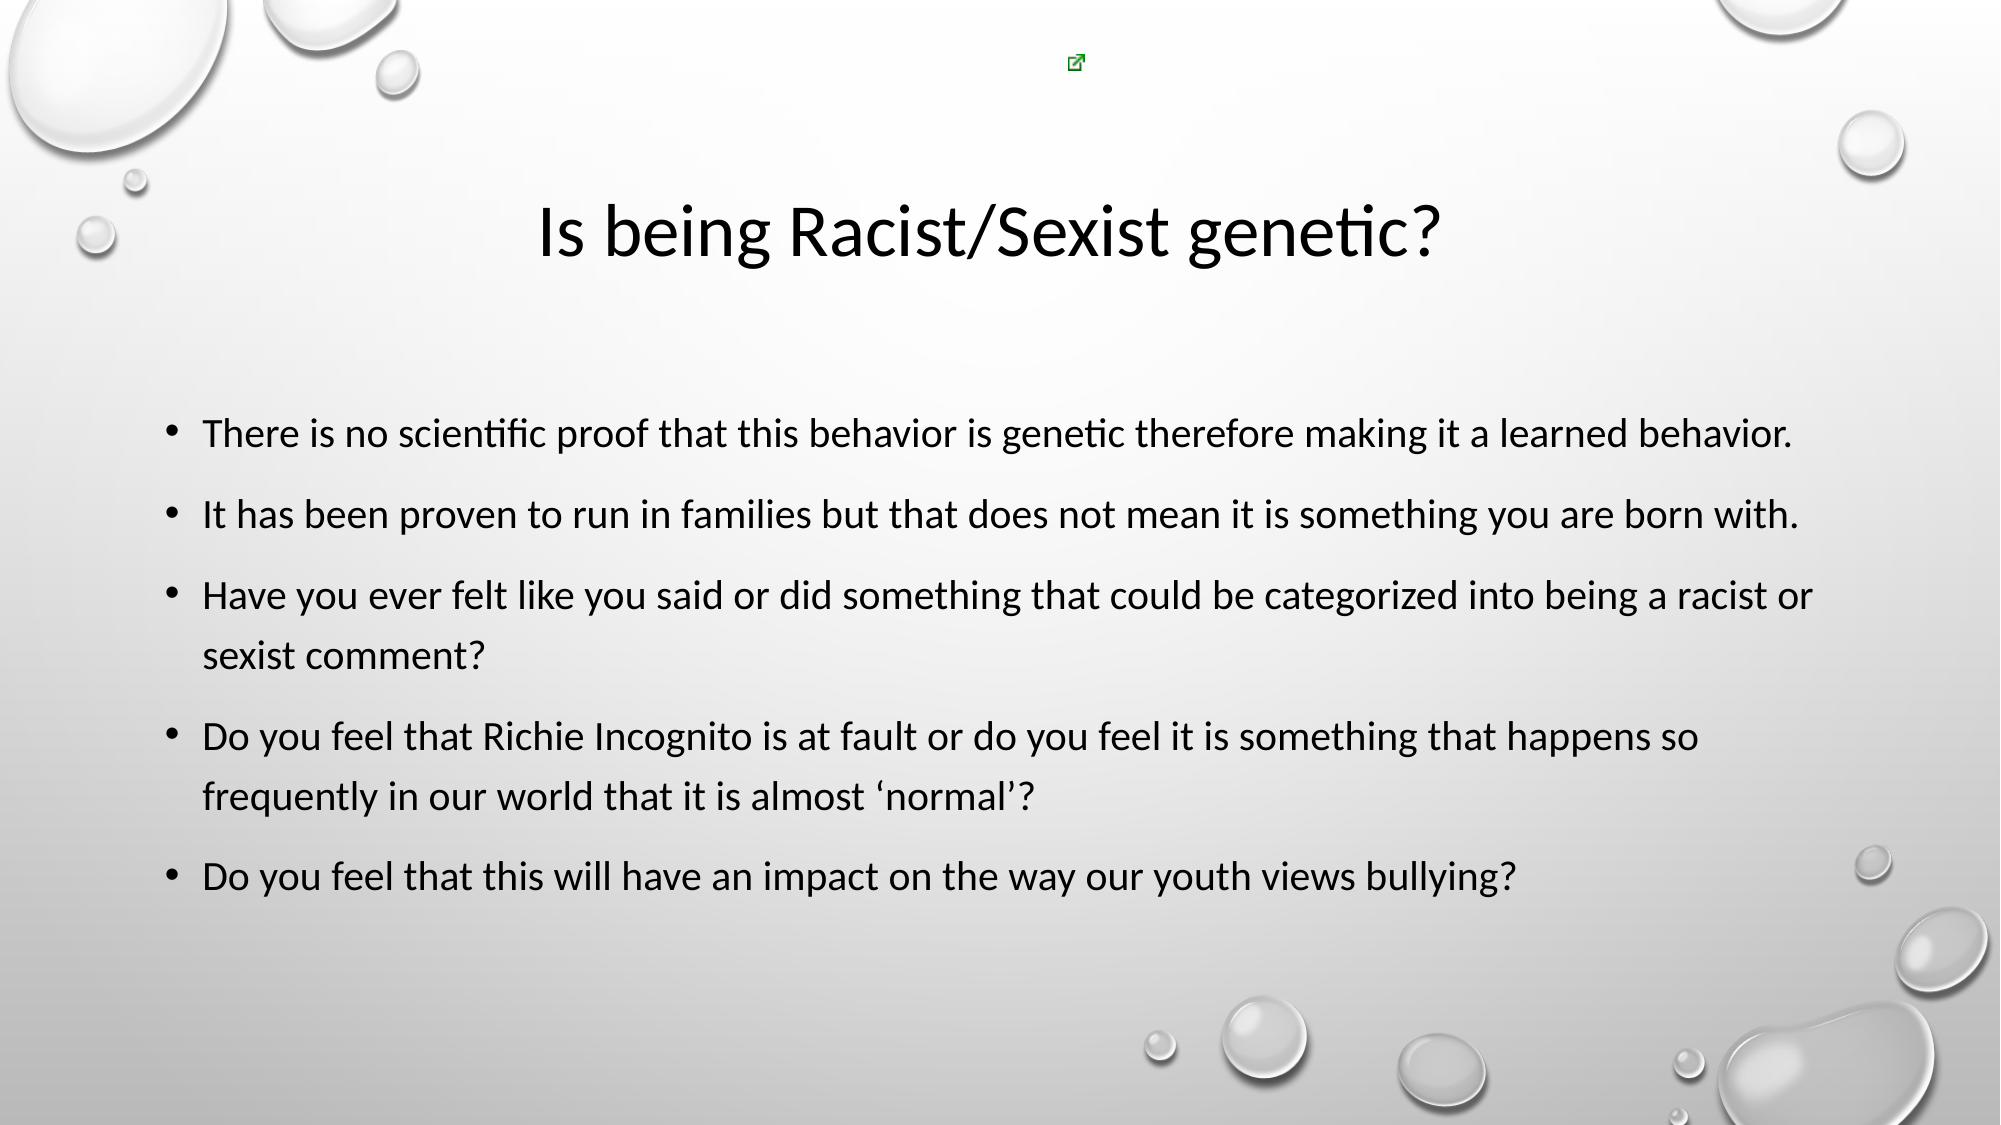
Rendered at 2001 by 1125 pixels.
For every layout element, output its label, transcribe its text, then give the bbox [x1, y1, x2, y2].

picture [0, 0, 2000, 1125]
list There is no scientific proof that this behavior is genetic therefore making it a learned behavior. It has been proven to run in families but that does not mean it is something you are born with. Have you ever felt like you said or did something that could be categorized into being a racist or sexist comment? Do you feel that Richie Incognito is at fault or do you feel it is something that happens so frequently in our world that it is almost ‘normal’? Do you feel that this will have an impact on the way our youth views bullying? [149, 388, 1850, 950]
title Is being Racist/Sexist genetic? [149, 101, 1851, 364]
